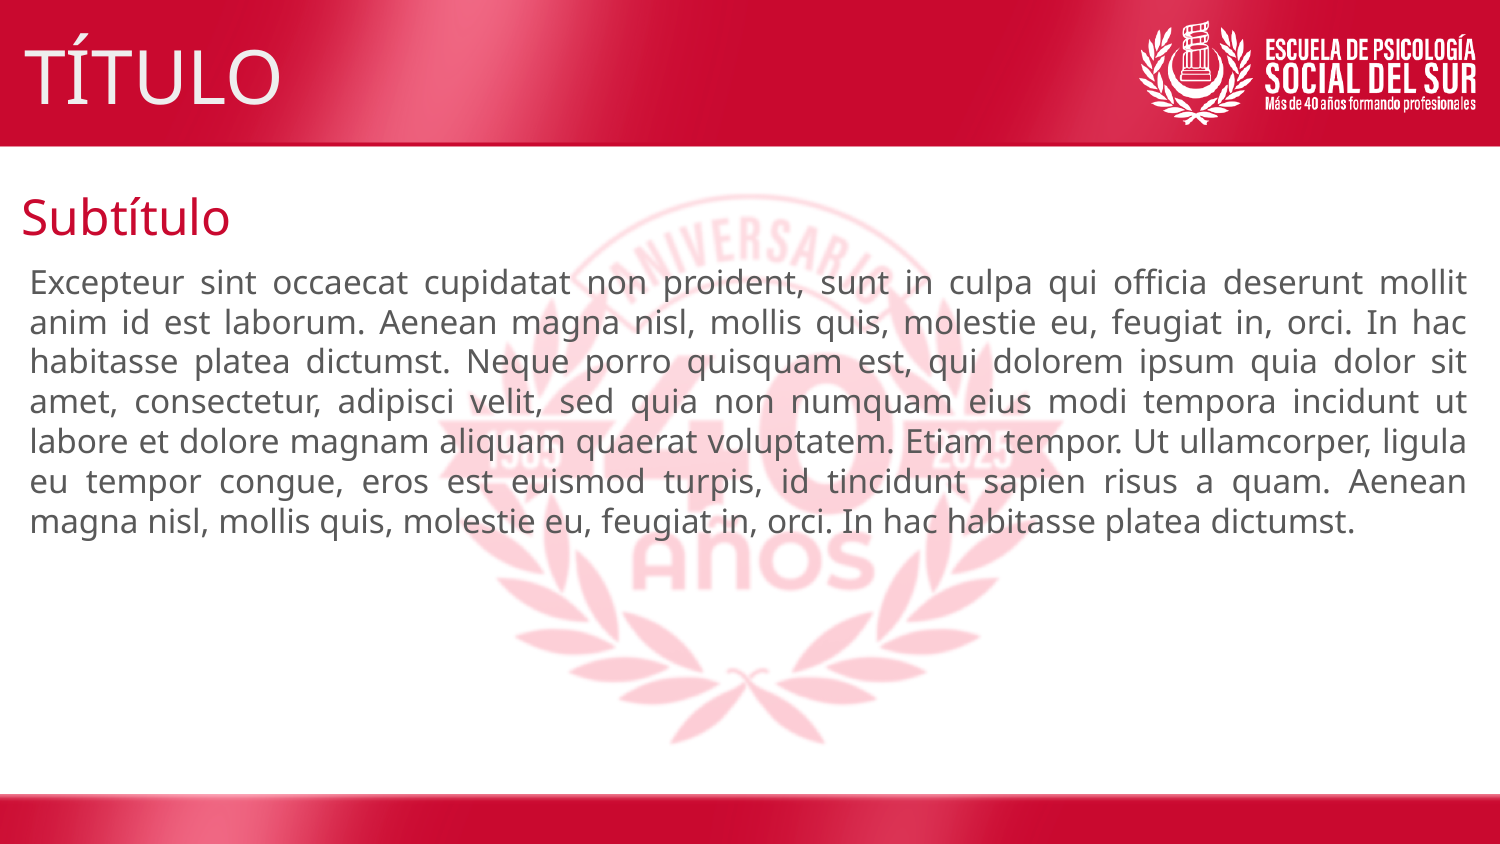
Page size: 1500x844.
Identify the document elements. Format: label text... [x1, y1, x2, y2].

picture [0, 0, 1500, 844]
text_box Excepteur sint occaecat cupidatat non proident, sunt in culpa qui officia deserunt mollit anim id est laborum. Aenean magna nisl, mollis quis, molestie eu, feugiat in, orci. In hac habitasse platea dictumst. Neque porro quisquam est, qui dolorem ipsum quia dolor sit amet, consectetur, adipisci velit, sed quia non numquam eius modi tempora incidunt ut labore et dolore magnam aliquam quaerat voluptatem. Etiam tempor. Ut ullamcorper, ligula eu tempor congue, eros est euismod turpis, id tincidunt sapien risus a quam. Aenean magna nisl, mollis quis, molestie eu, feugiat in, orci. In hac habitasse platea dictumst. [14, 245, 1485, 716]
subtitle Subtítulo [6, 171, 1434, 261]
title TÍTULO [9, 30, 1092, 135]
